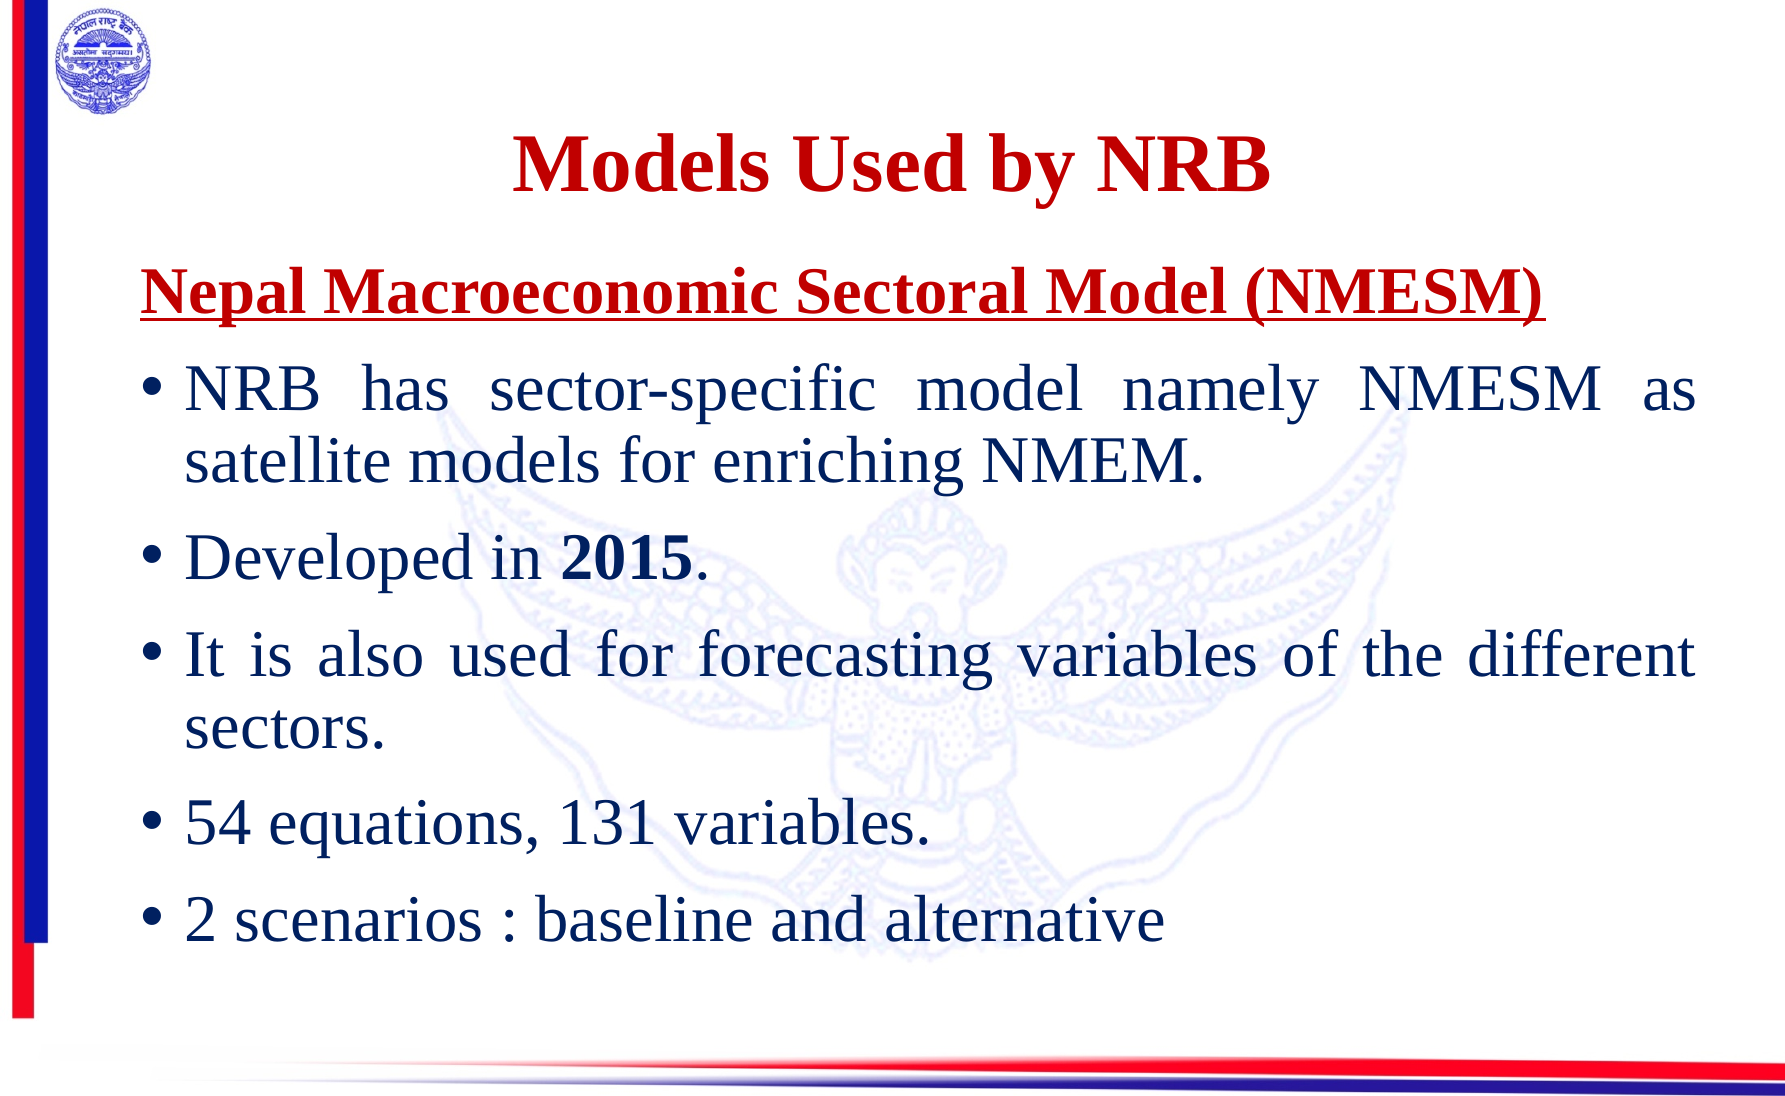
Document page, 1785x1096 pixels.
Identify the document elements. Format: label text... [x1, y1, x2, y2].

list Nepal Macroeconomic Sectoral Model (NMESM) NRB has sector-specific model namely NMESM as satellite models for enriching NMEM. Developed in 2015. It is also used for forecasting variables of the different sectors. 54 equations, 131 variables. 2 scenarios : baseline and alternative [122, 247, 1718, 987]
picture [0, 0, 1785, 1096]
title Models Used by NRB [122, 58, 1663, 271]
